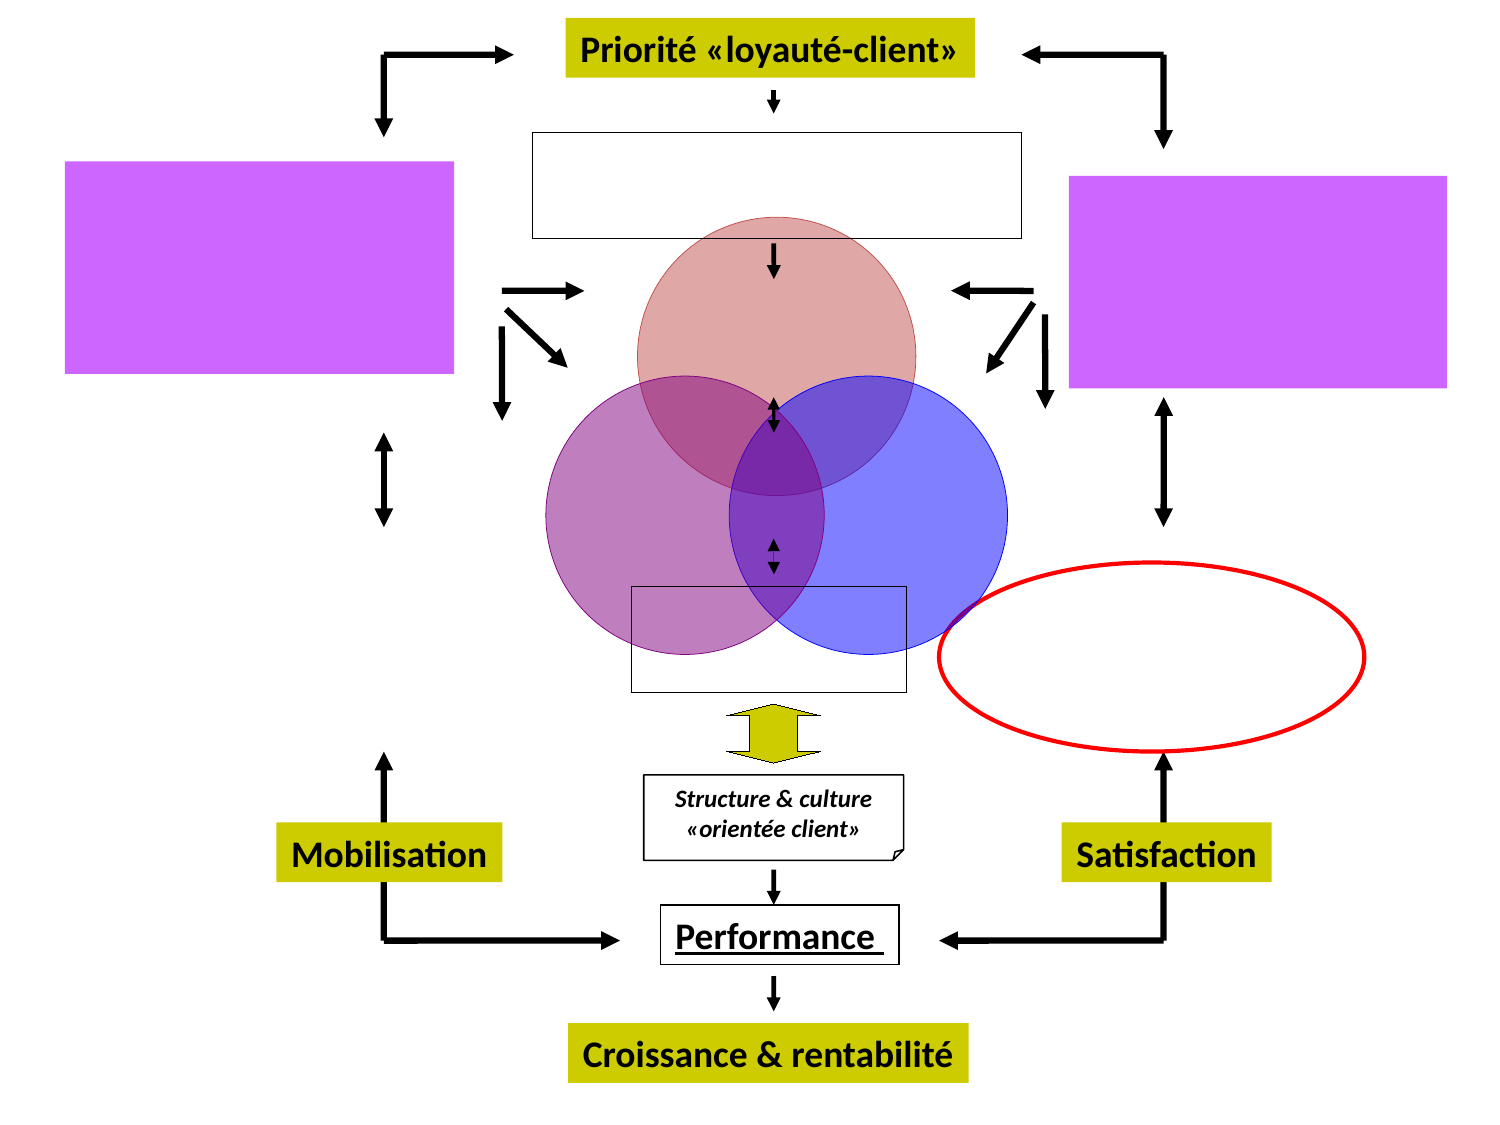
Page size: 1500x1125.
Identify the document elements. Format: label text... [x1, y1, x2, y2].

text_box [383, 48, 514, 61]
text_box Structure & culture «orientée client» [643, 843, 904, 861]
text_box [767, 976, 780, 1012]
text_box [384, 934, 621, 947]
text_box Satisfaction [1061, 843, 1272, 883]
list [52, 89, 1500, 836]
text_box Croissance & rentabilité [568, 1023, 969, 1083]
text_box [939, 934, 1163, 947]
text_box Priorité «loyauté-client» [565, 17, 976, 78]
text_box [1021, 48, 1164, 61]
text_box Performance [660, 904, 899, 965]
text_box Mobilisation [276, 843, 503, 883]
text_box [767, 869, 780, 905]
